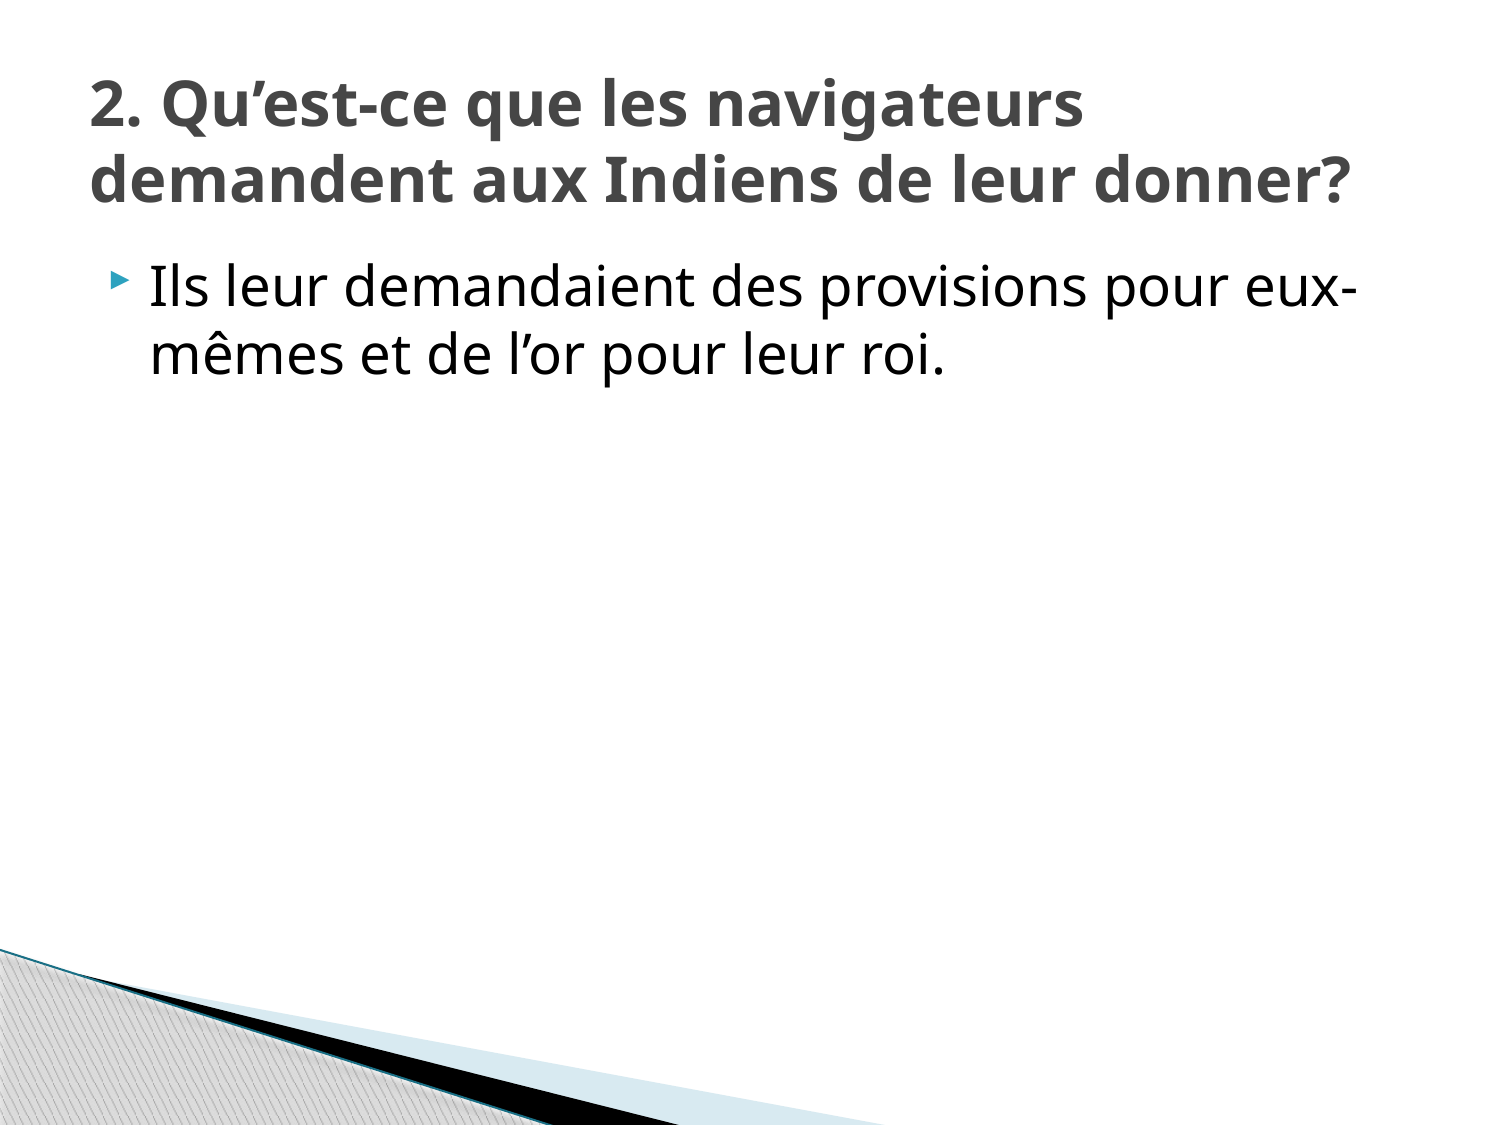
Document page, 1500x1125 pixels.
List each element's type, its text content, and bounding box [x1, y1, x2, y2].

list Ils leur demandaient des provisions pour eux-mêmes et de l’or pour leur roi. [75, 243, 1425, 986]
title 2. Qu’est-ce que les navigateurs demandent aux Indiens de leur donner? [75, 45, 1425, 233]
